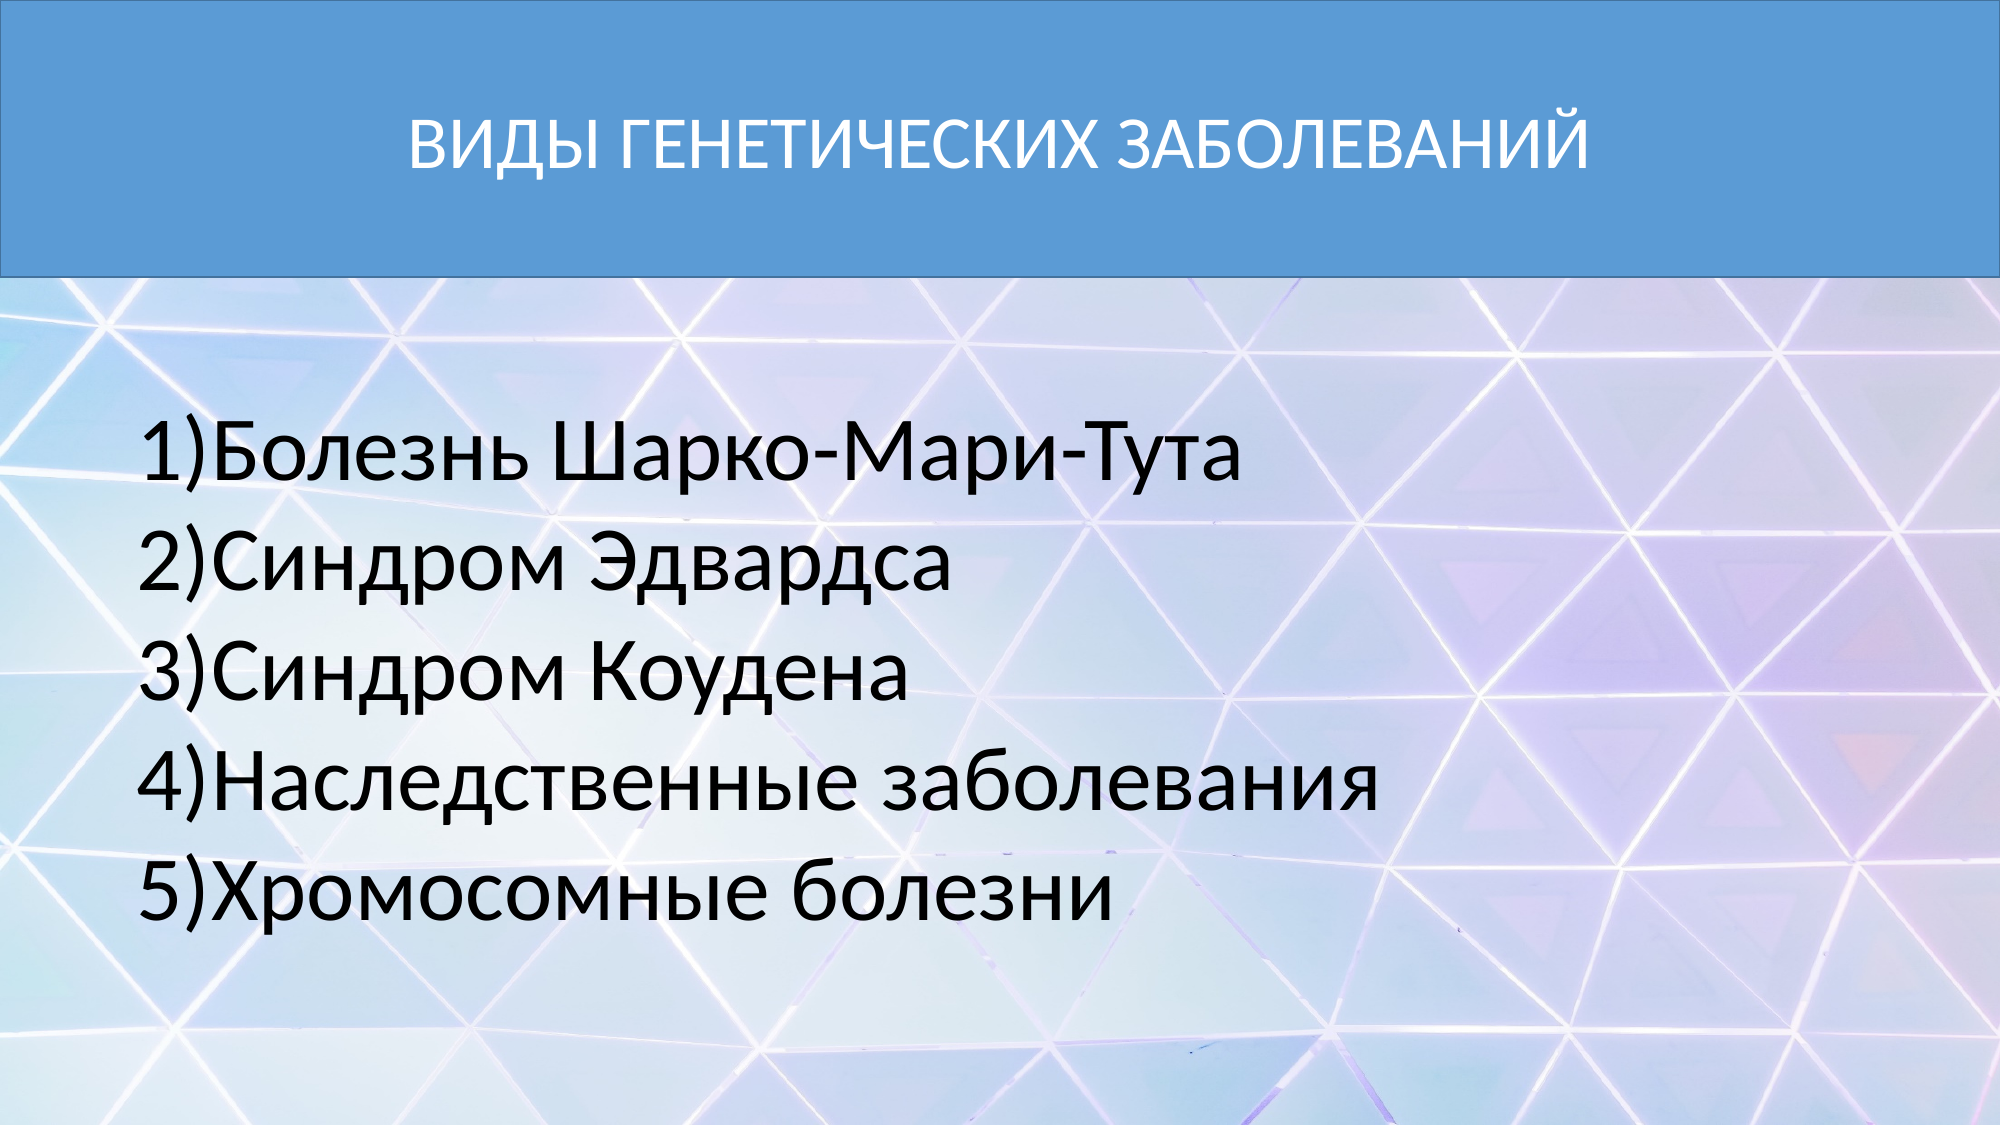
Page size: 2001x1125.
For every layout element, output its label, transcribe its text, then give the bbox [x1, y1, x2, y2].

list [0, 277, 2000, 1125]
text_box ВИДЫ ГЕНЕТИЧЕСКИХ ЗАБОЛЕВАНИЙ [0, 0, 2000, 277]
